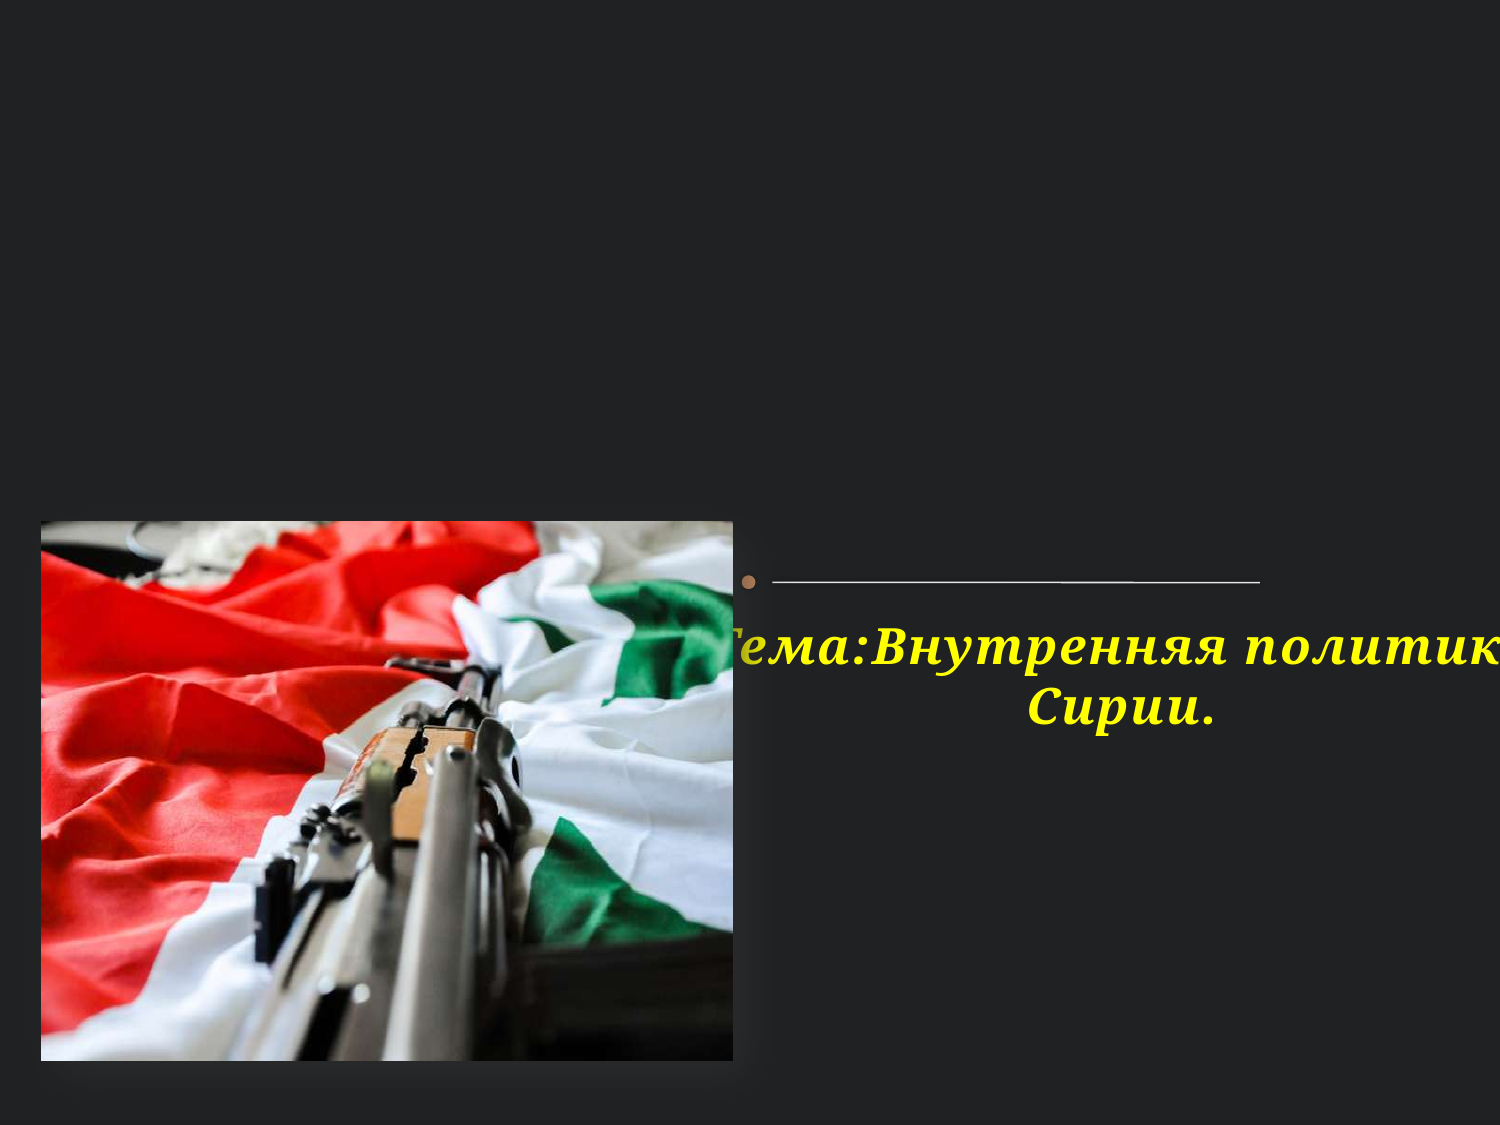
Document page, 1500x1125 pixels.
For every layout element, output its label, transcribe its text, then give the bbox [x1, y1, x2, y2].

picture [41, 521, 733, 1061]
subtitle Тема:Внутренняя политика Сирии. [760, 606, 1500, 1094]
